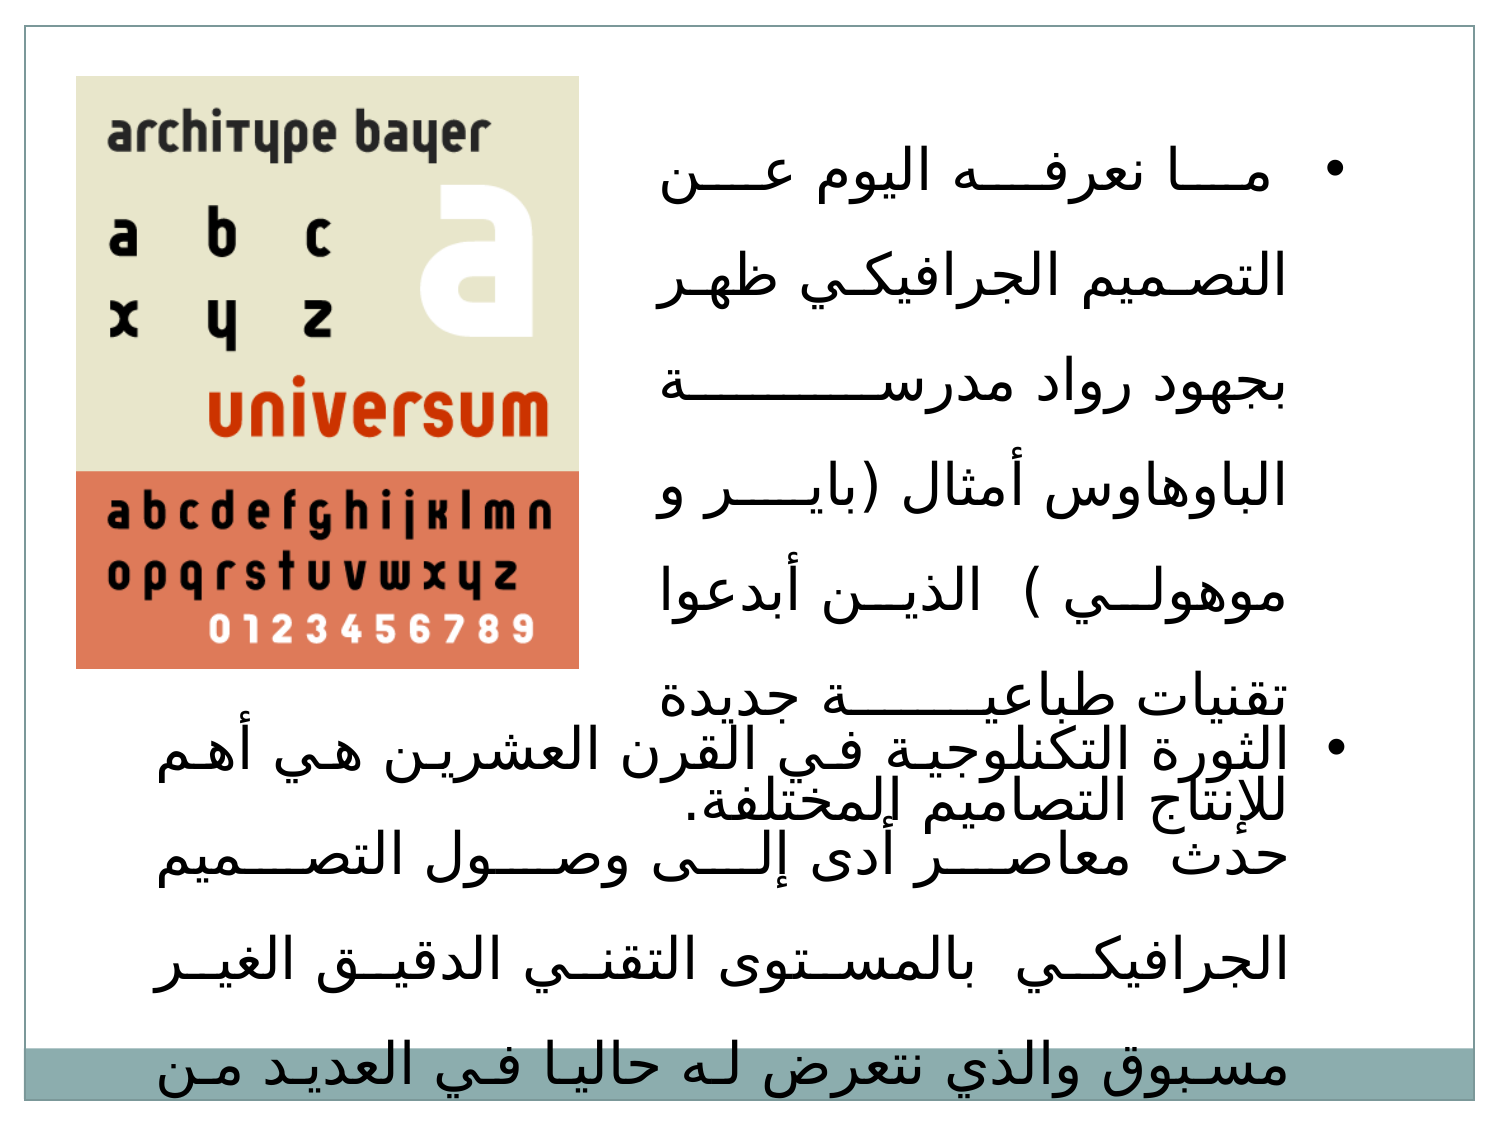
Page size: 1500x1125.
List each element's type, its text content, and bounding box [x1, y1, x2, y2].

picture [76, 76, 579, 669]
text_box الثورة التكنلوجية في القرن العشرين هي أهم حدث معاصر أدى إلى وصول التصميم الجرافيكي بالمستوى التقني الدقيق الغير مسبوق والذي نتعرض له حاليا في العديد من القنوات والوسائل من حولنا . [140, 668, 1362, 1125]
text_box ما نعرفه اليوم عن التصميم الجرافيكي ظهر بجهود رواد مدرسة الباوهاوس أمثال (باير و موهولي ) الذين أبدعوا تقنيات طباعية جديدة للإنتاج التصاميم المختلفة. [643, 90, 1361, 668]
